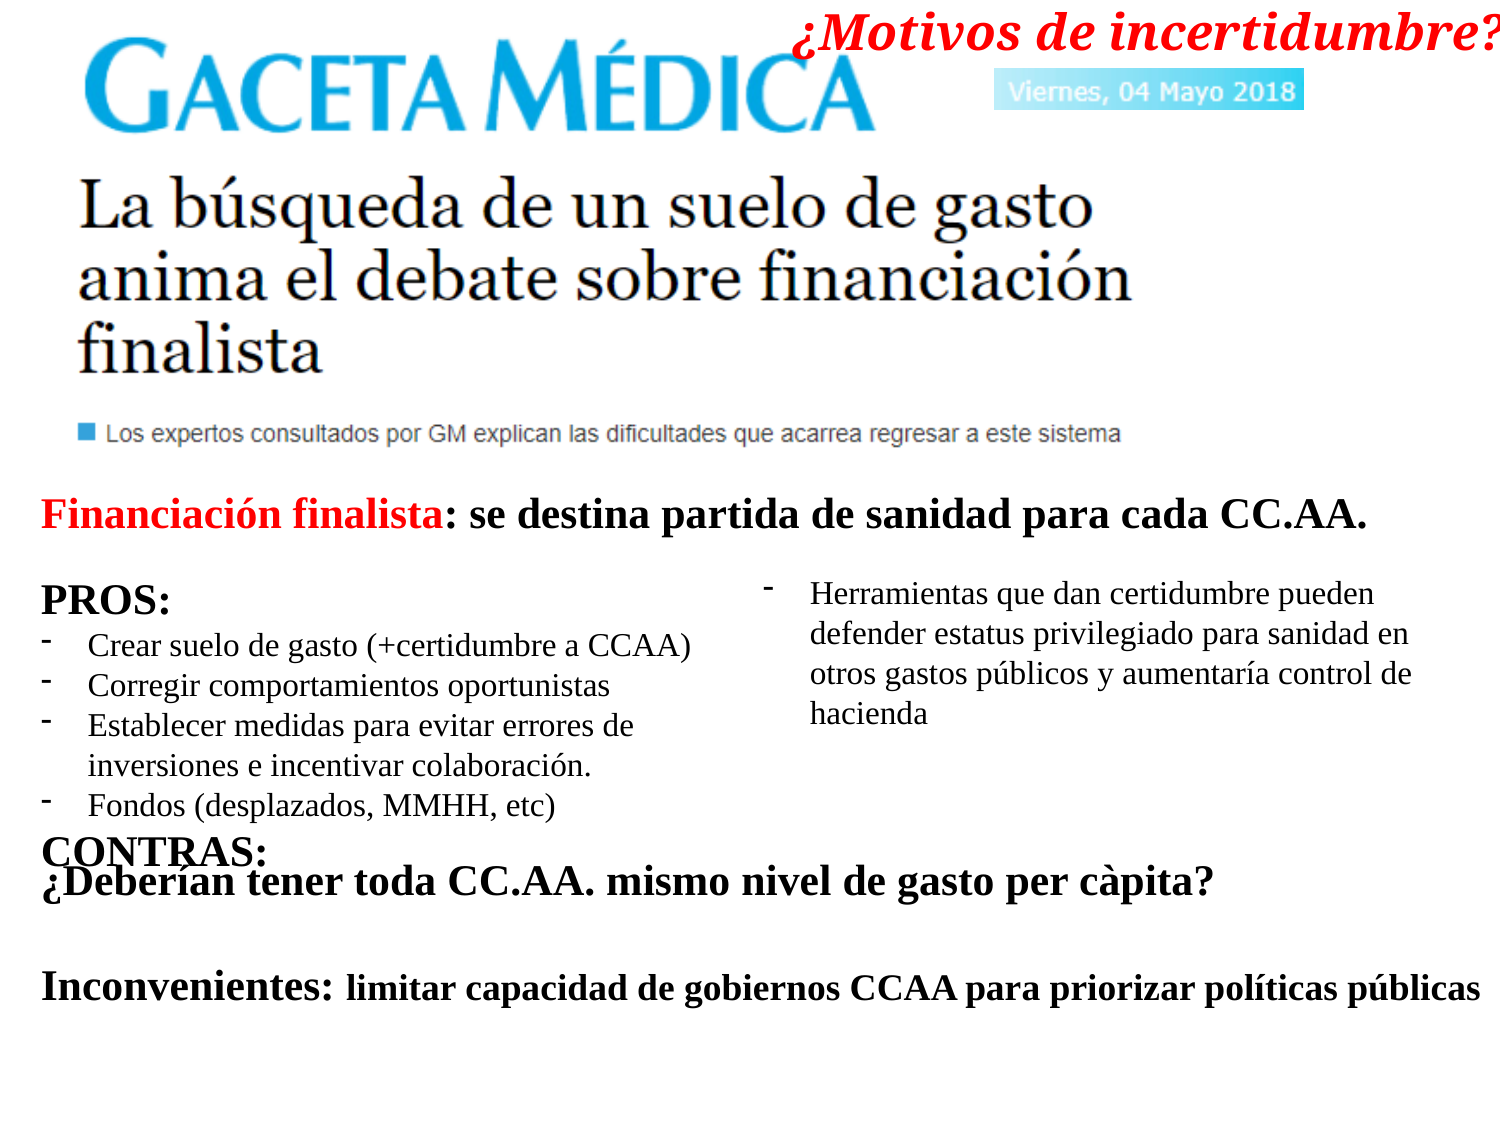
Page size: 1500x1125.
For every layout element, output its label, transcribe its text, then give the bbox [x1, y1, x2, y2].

text_box Financiación finalista: se destina partida de sanidad para cada CC.AA. ¿Deberían tener toda CC.AA. mismo nivel de gasto per càpita? Inconvenientes: limitar capacidad de gobiernos CCAA para priorizar políticas públicas [26, 888, 1500, 1017]
text_box PROS: Crear suelo de gasto (+certidumbre a CCAA) Corregir comportamientos oportunistas Establecer medidas para evitar errores de inversiones e incentivar colaboración. Fondos (desplazados, MMHH, etc) CONTRAS: Herramientas que dan certidumbre pueden defender estatus privilegiado para sanidad en otros gastos públicos y aumentaría control de hacienda [26, 563, 1500, 888]
picture [994, 68, 1304, 110]
picture [67, 28, 902, 151]
text_box Financiación finalista: se destina partida de sanidad para cada CC.AA. ¿Deberían tener toda CC.AA. mismo nivel de gasto per càpita? Inconvenientes: limitar capacidad de gobiernos CCAA para priorizar políticas públicas [26, 476, 1500, 563]
picture [67, 171, 1149, 463]
text_box ¿Motivos de incertidumbre? [406, 0, 1500, 47]
